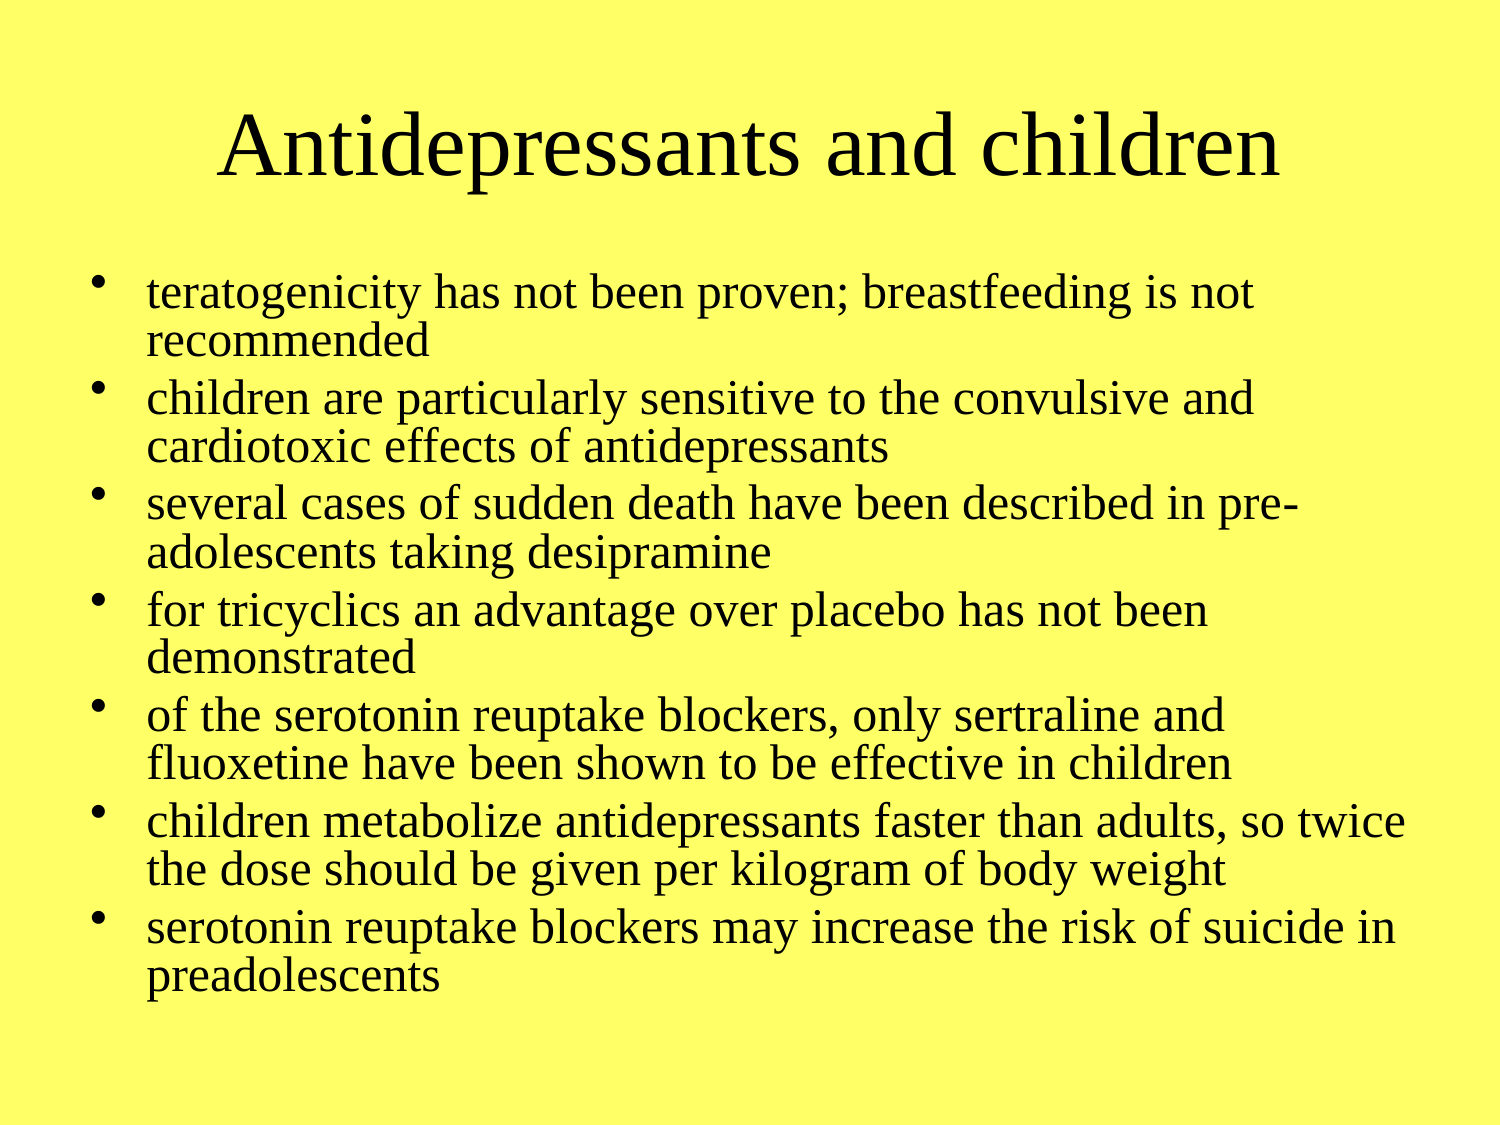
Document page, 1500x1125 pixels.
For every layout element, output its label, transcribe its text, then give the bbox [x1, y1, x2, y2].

list teratogenicity has not been proven; breastfeeding is not recommended children are particularly sensitive to the convulsive and cardiotoxic effects of antidepressants several cases of sudden death have been described in pre-adolescents taking desipramine for tricyclics an advantage over placebo has not been demonstrated of the serotonin reuptake blockers, only sertraline and fluoxetine have been shown to be effective in children children metabolize antidepressants faster than adults, so twice the dose should be given per kilogram of body weight serotonin reuptake blockers may increase the risk of suicide in preadolescents [75, 262, 1425, 1005]
title Antidepressants and children [75, 45, 1425, 233]
